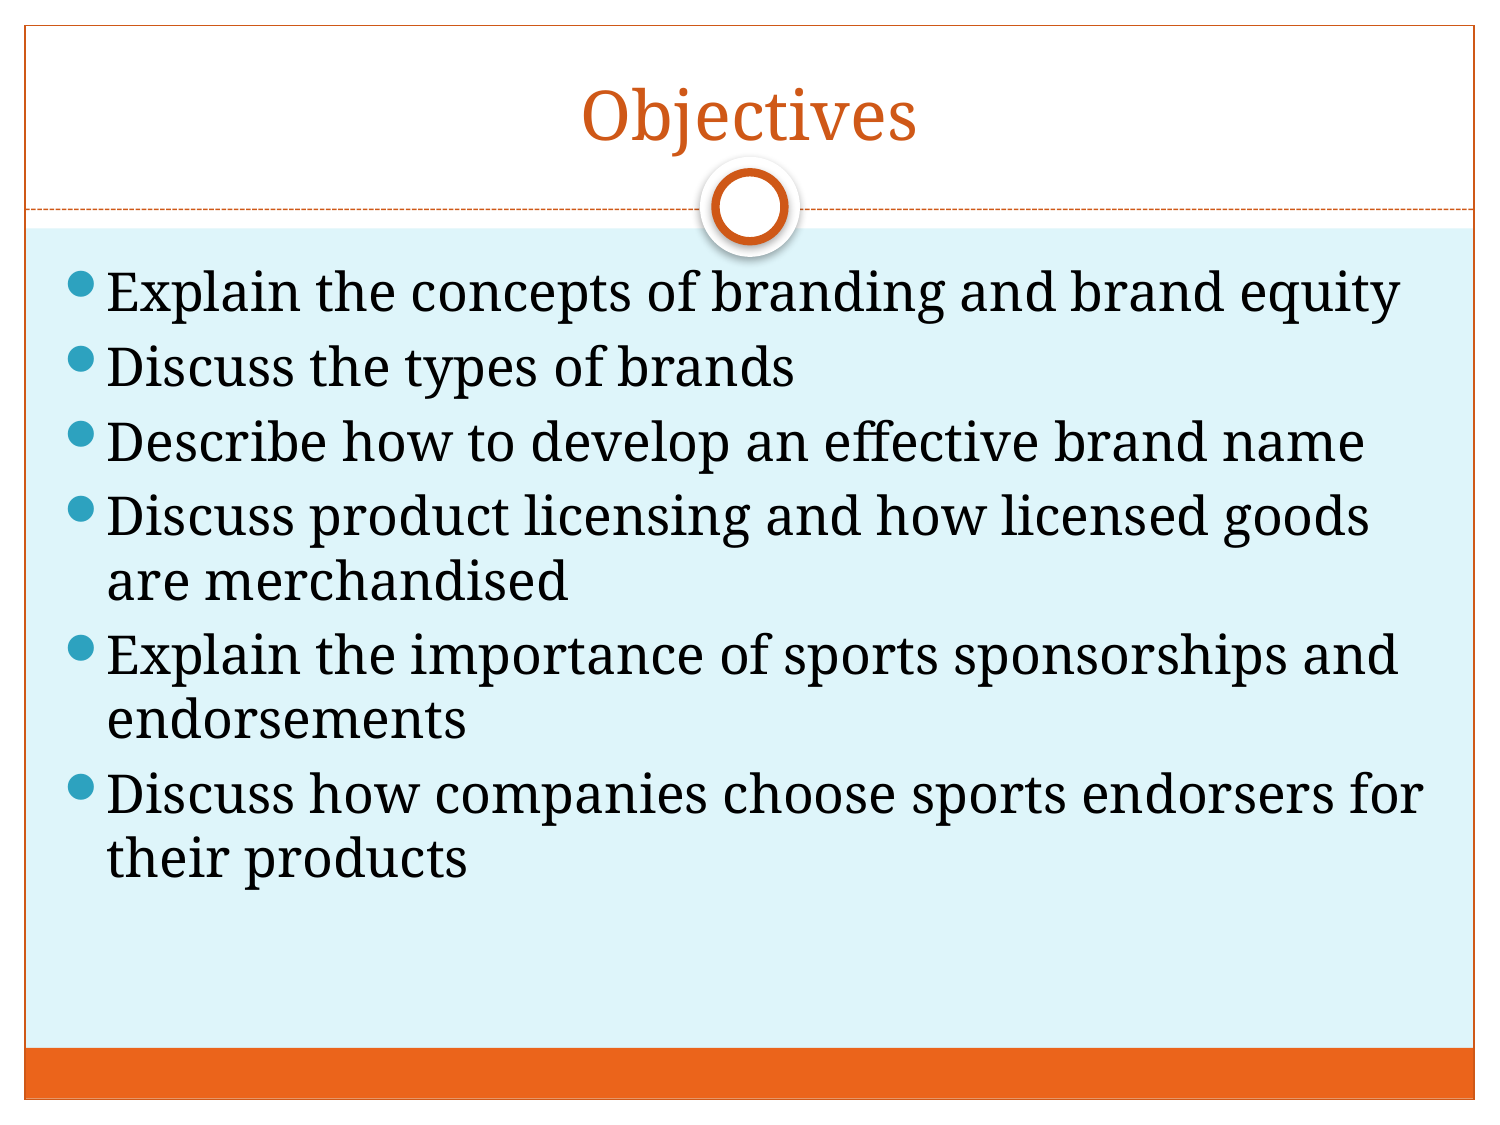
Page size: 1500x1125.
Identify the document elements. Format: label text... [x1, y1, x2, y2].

list Explain the concepts of branding and brand equity Discuss the types of brands Describe how to develop an effective brand name Discuss product licensing and how licensed goods are merchandised Explain the importance of sports sponsorships and endorsements Discuss how companies choose sports endorsers for their products [49, 250, 1445, 1001]
title Objectives [49, 37, 1450, 162]
